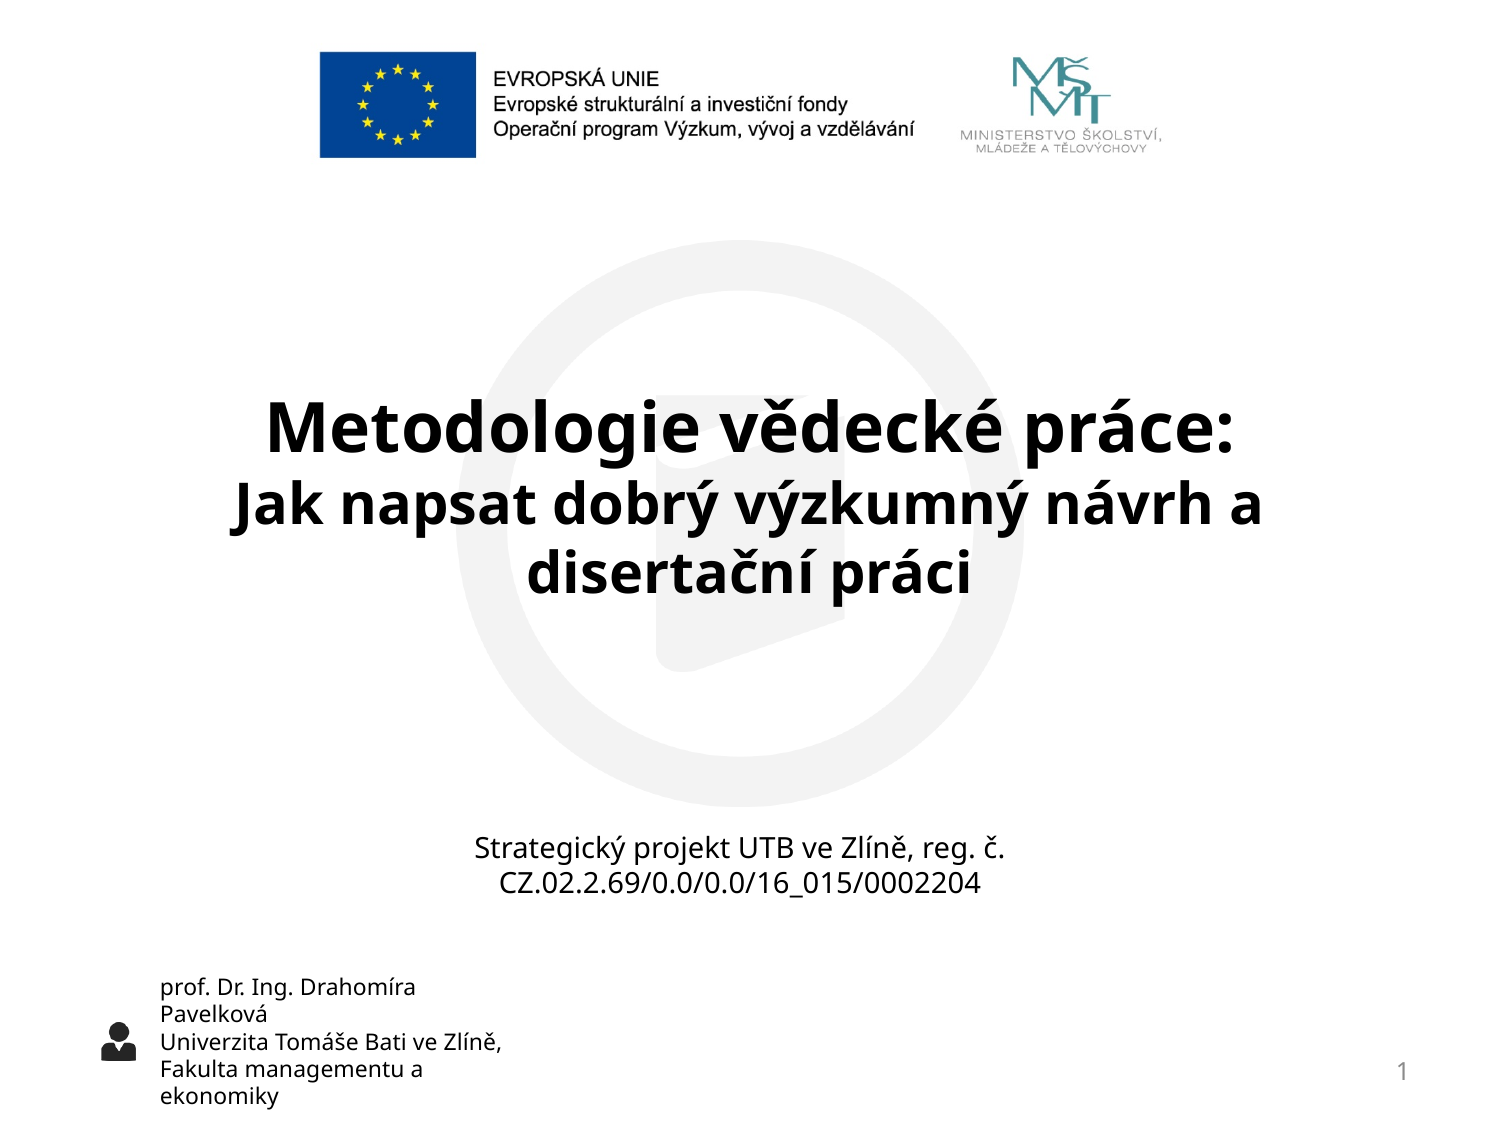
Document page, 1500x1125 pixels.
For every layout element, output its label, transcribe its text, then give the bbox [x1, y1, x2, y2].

title Metodologie vědecké práce: Jak napsat dobrý výzkumný návrh a disertační práci [112, 373, 451, 615]
text_box Strategický projekt UTB ve Zlíně, reg. č. CZ.02.2.69/0.0/0.0/16_015/0002204 [267, 822, 1213, 907]
picture [101, 1021, 136, 1062]
picture [456, 239, 1024, 808]
title Metodologie vědecké práce: Jak napsat dobrý výzkumný návrh a disertační práci [1028, 373, 1388, 615]
picture [267, 0, 1213, 210]
slide_number 1 [1074, 1042, 1425, 1103]
footer prof. Dr. Ing. Drahomíra Pavelková Univerzita Tomáše Bati ve Zlíně, Fakulta managementu a ekonomiky [145, 999, 526, 1083]
